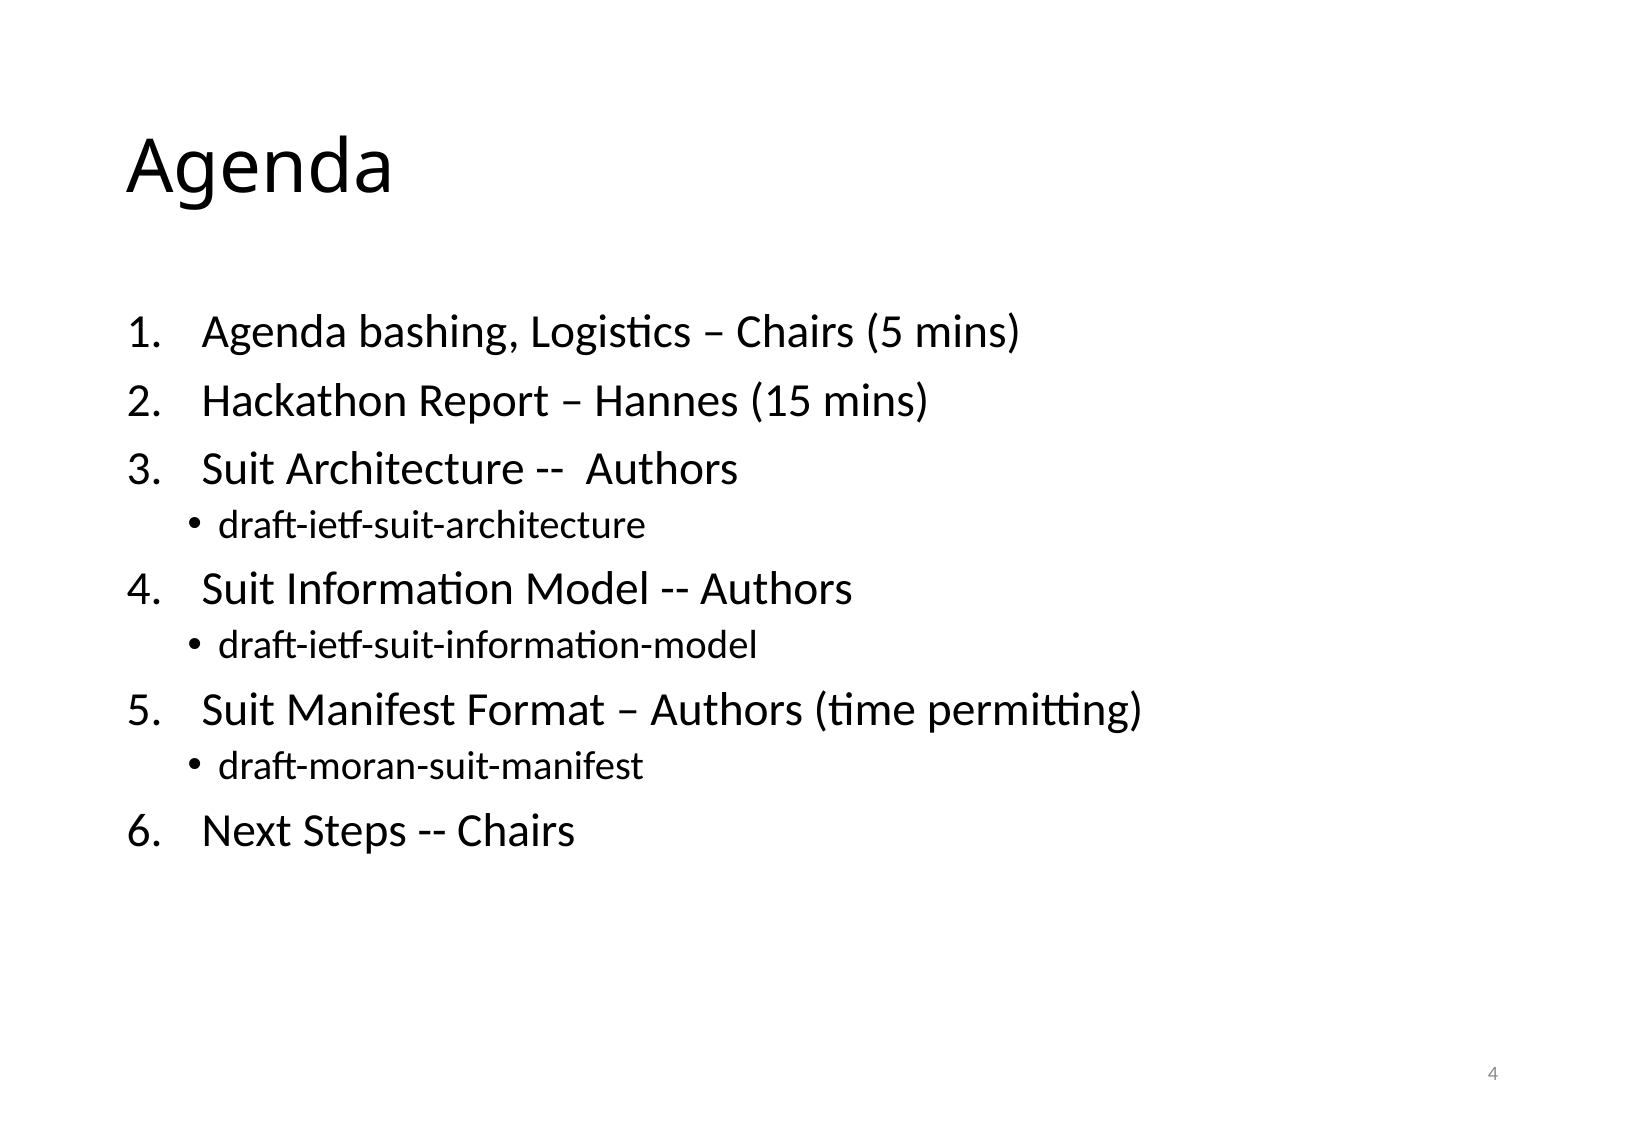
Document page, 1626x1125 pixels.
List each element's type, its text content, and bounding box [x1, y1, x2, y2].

list Agenda bashing, Logistics – Chairs (5 mins) Hackathon Report – Hannes (15 mins) Suit Architecture -- Authors draft-ietf-suit-architecture Suit Information Model -- Authors draft-ietf-suit-information-model Suit Manifest Format – Authors (time permitting) draft-moran-suit-manifest Next Steps -- Chairs [111, 299, 1514, 1014]
slide_number 4 [1147, 1042, 1514, 1103]
title Agenda [111, 59, 1514, 278]
